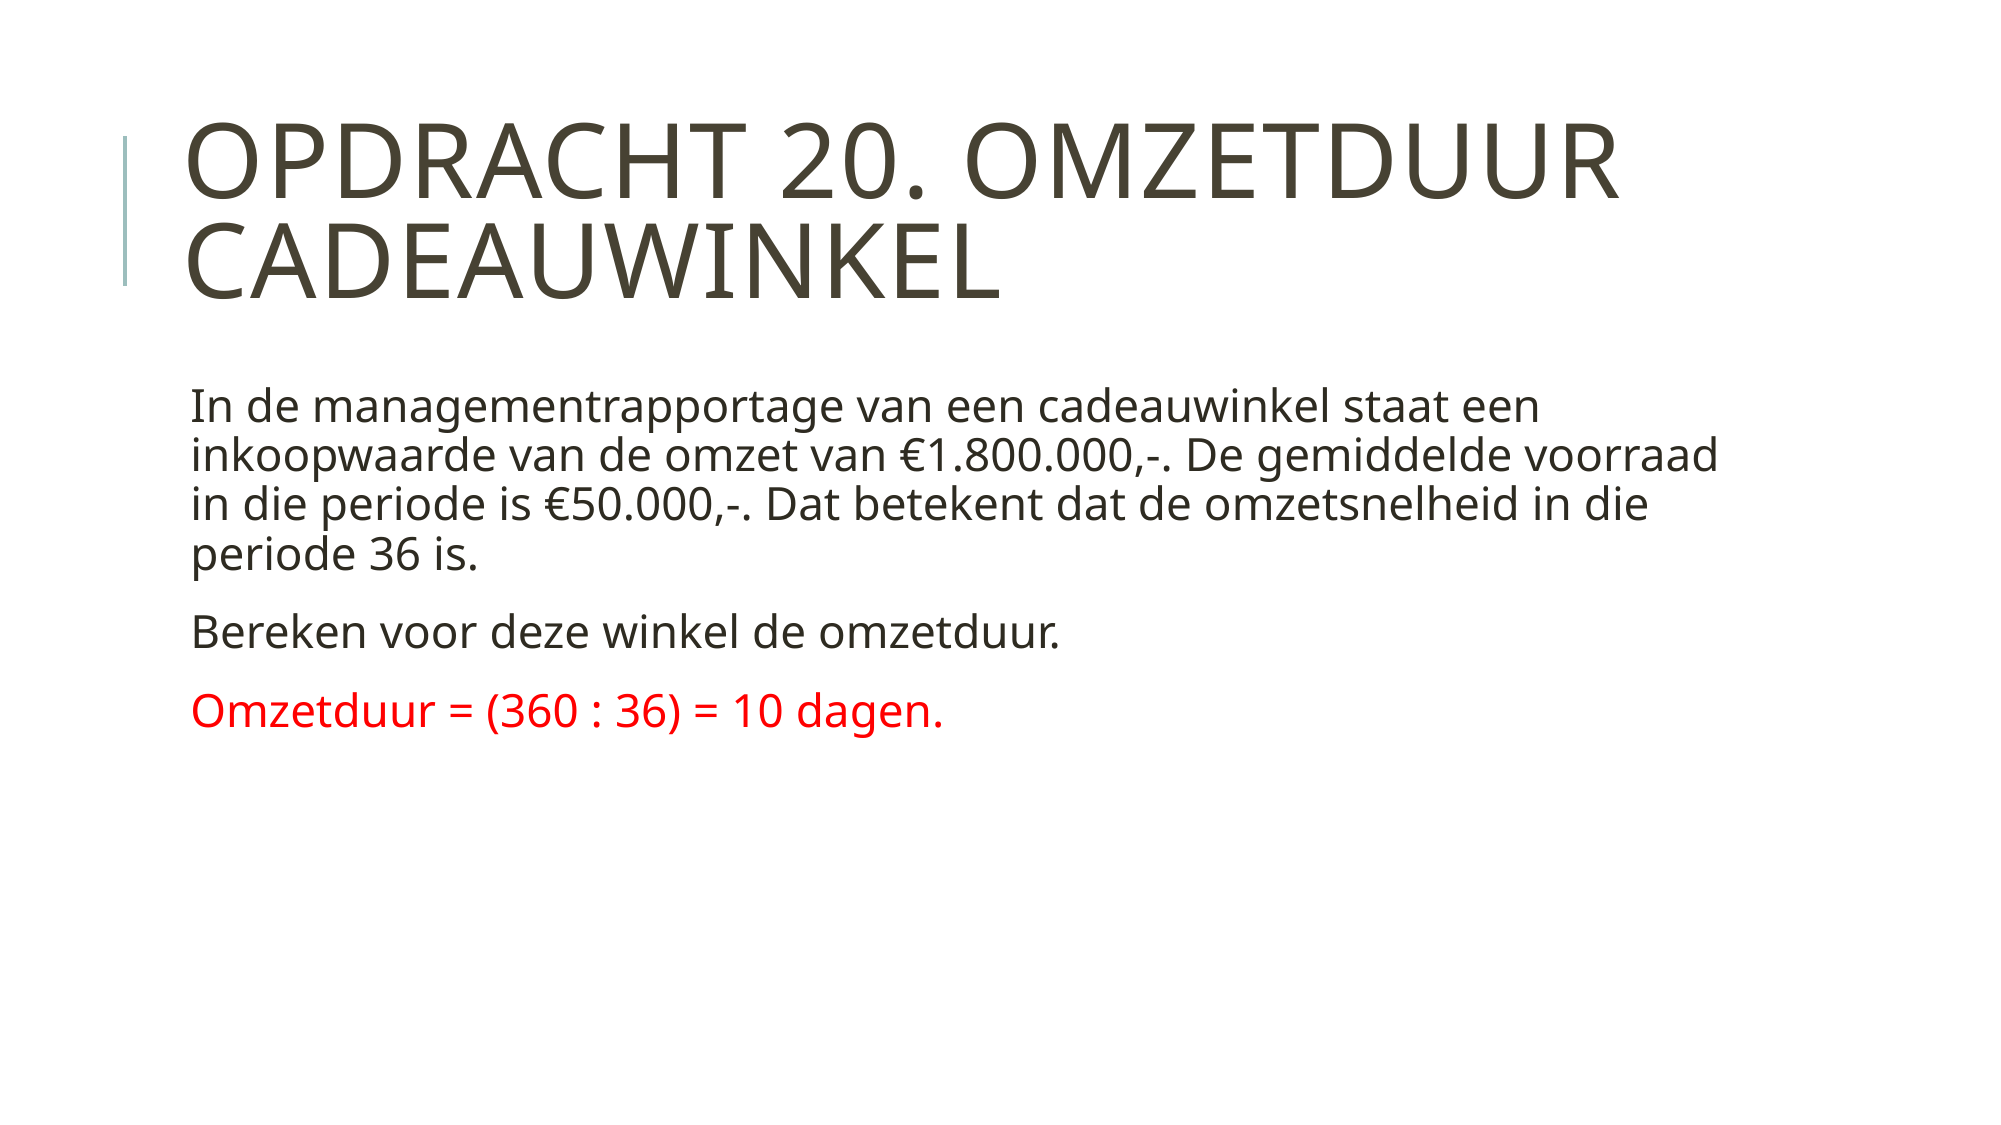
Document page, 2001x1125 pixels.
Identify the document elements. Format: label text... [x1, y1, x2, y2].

list In de managementrapportage van een cadeauwinkel staat een inkoopwaarde van de omzet van €1.800.000,-. De gemiddelde voorraad in die periode is €50.000,-. Dat betekent dat de omzetsnelheid in die periode 36 is. Bereken voor deze winkel de omzetduur. Omzetduur = (360 : 36) = 10 dagen. [168, 375, 1763, 1035]
title Opdracht 20. Omzetduur cadeauwinkel [168, 96, 1763, 342]
